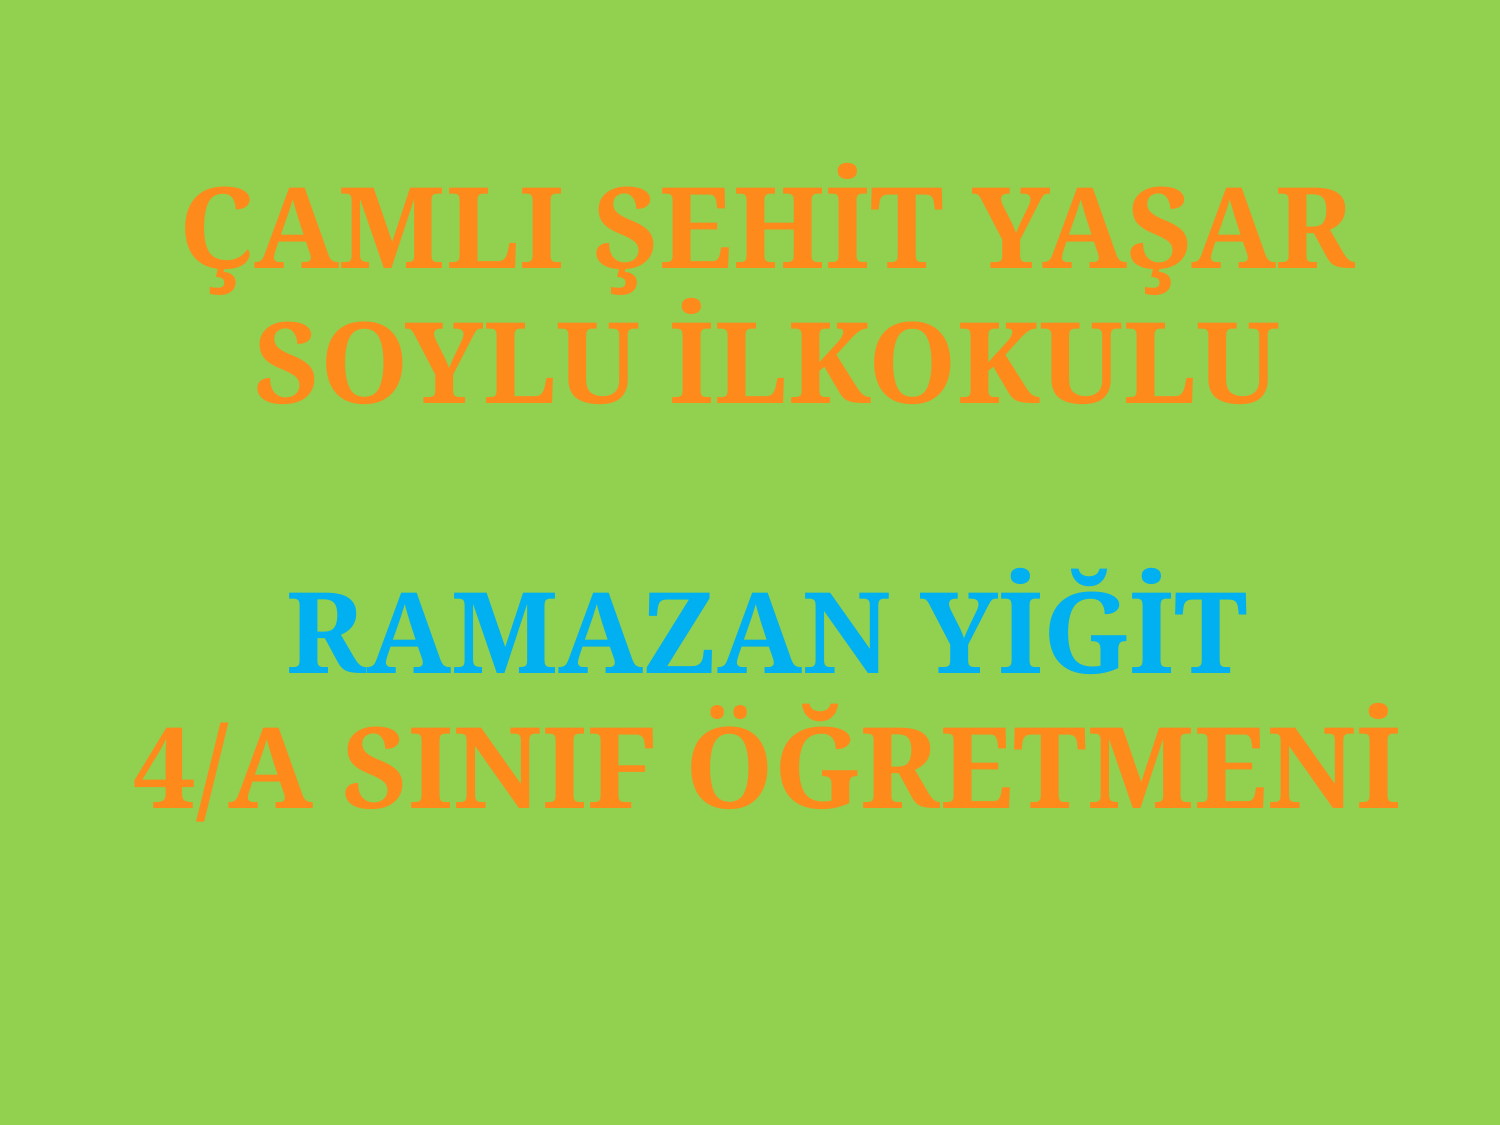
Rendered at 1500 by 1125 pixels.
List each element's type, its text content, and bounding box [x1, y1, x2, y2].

text_box ÇAMLI ŞEHİT YAŞAR SOYLU İLKOKULU RAMAZAN YİĞİT 4/A SINIF ÖĞRETMENİ [76, 148, 1459, 839]
